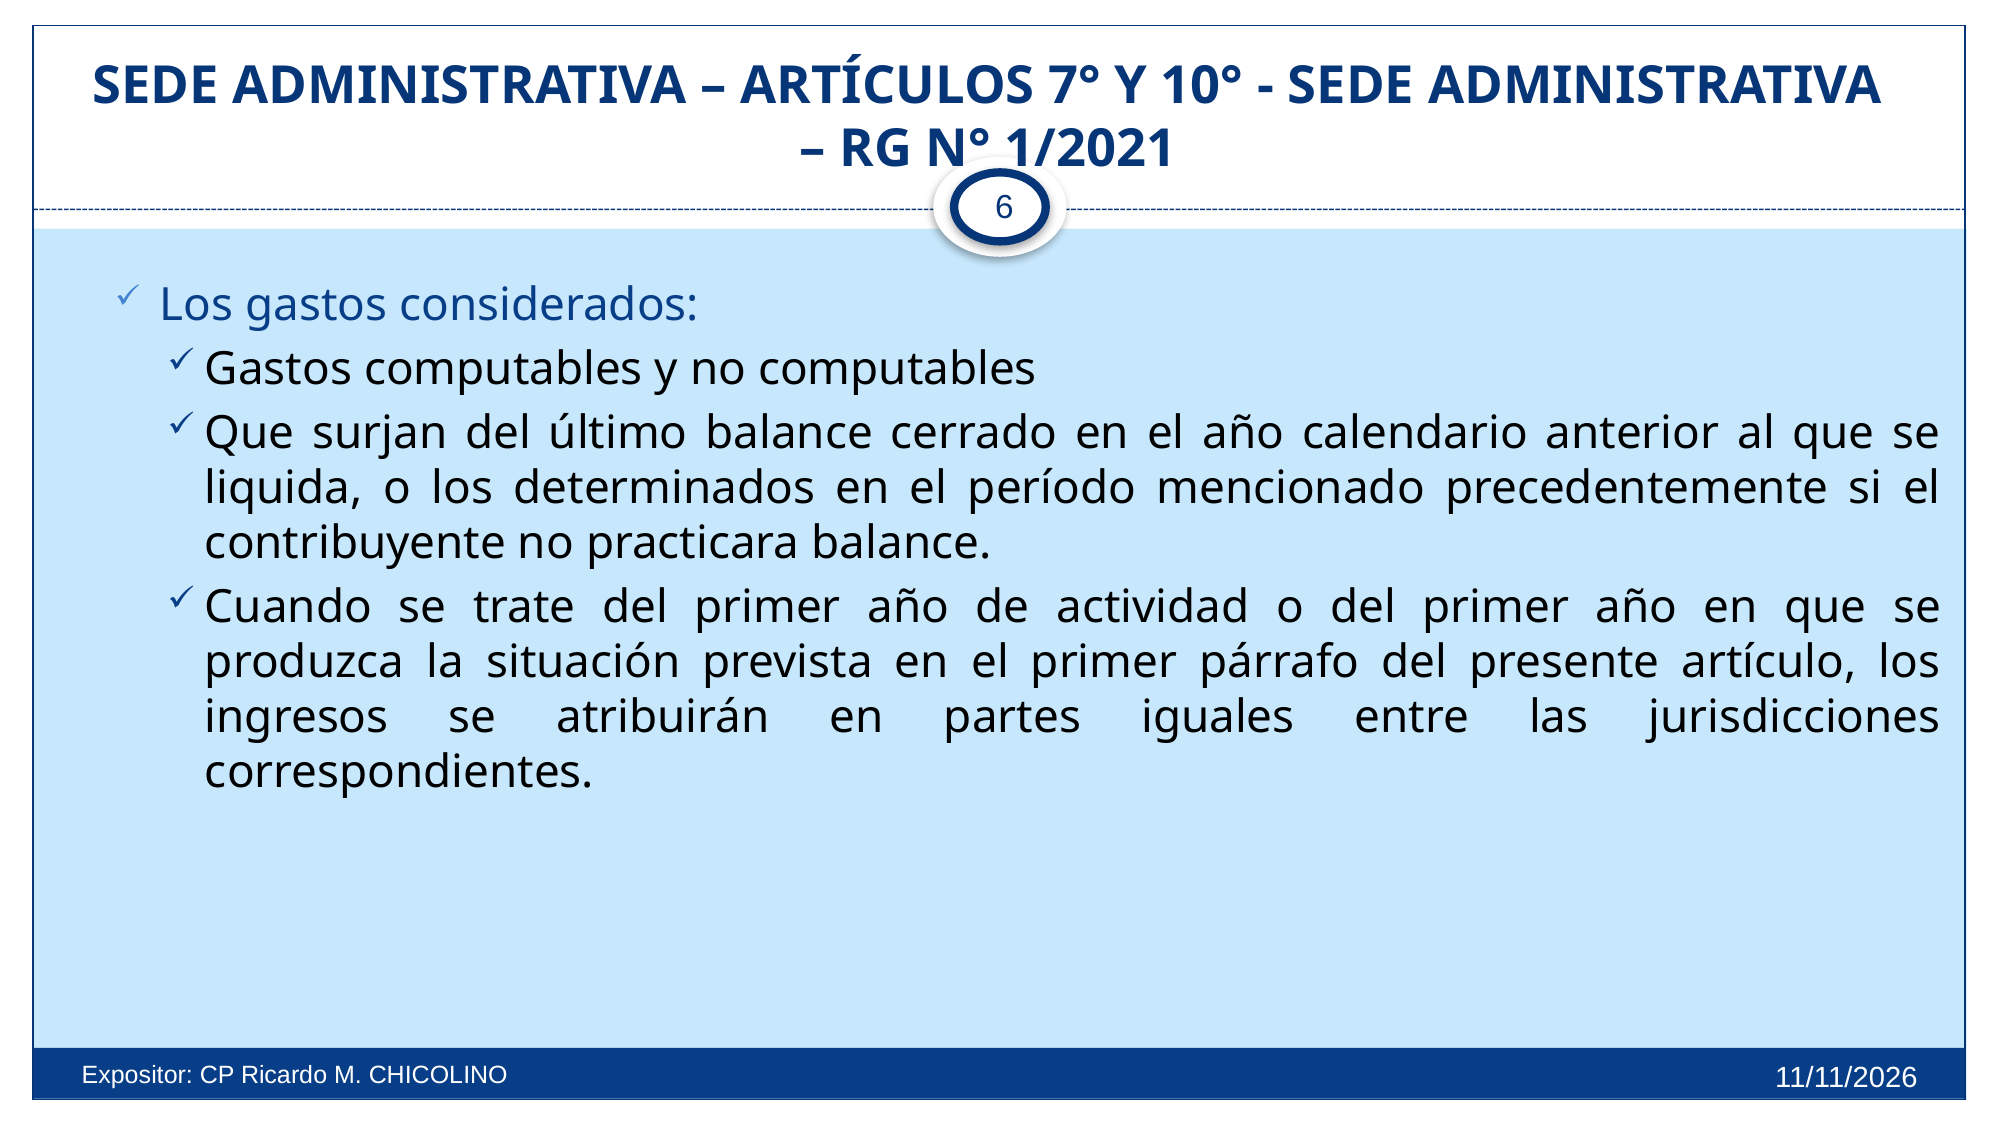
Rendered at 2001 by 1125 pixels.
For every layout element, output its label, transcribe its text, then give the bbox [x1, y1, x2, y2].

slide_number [1266, 1050, 1933, 1111]
list Los gastos considerados: Gastos computables y no computables Que surjan del último balance cerrado en el año calendario anterior al que se liquida, o los determinados en el período mencionado precedentemente si el contribuyente no practicara balance. Cuando se trate del primer año de actividad o del primer año en que se produzca la situación prevista en el primer párrafo del presente artículo, los ingresos se atribuirán en partes iguales entre las jurisdicciones correspondientes. [55, 267, 1957, 1005]
slide_number 6 [954, 168, 1055, 241]
title SEDE ADMINISTRATIVA – ARTÍCULOS 7° Y 10° - SEDE ADMINISTRATIVA – RG N° 1/2021 [66, 42, 1910, 185]
footer Expositor: CP Ricardo M. CHICOLINO [66, 1051, 850, 1112]
